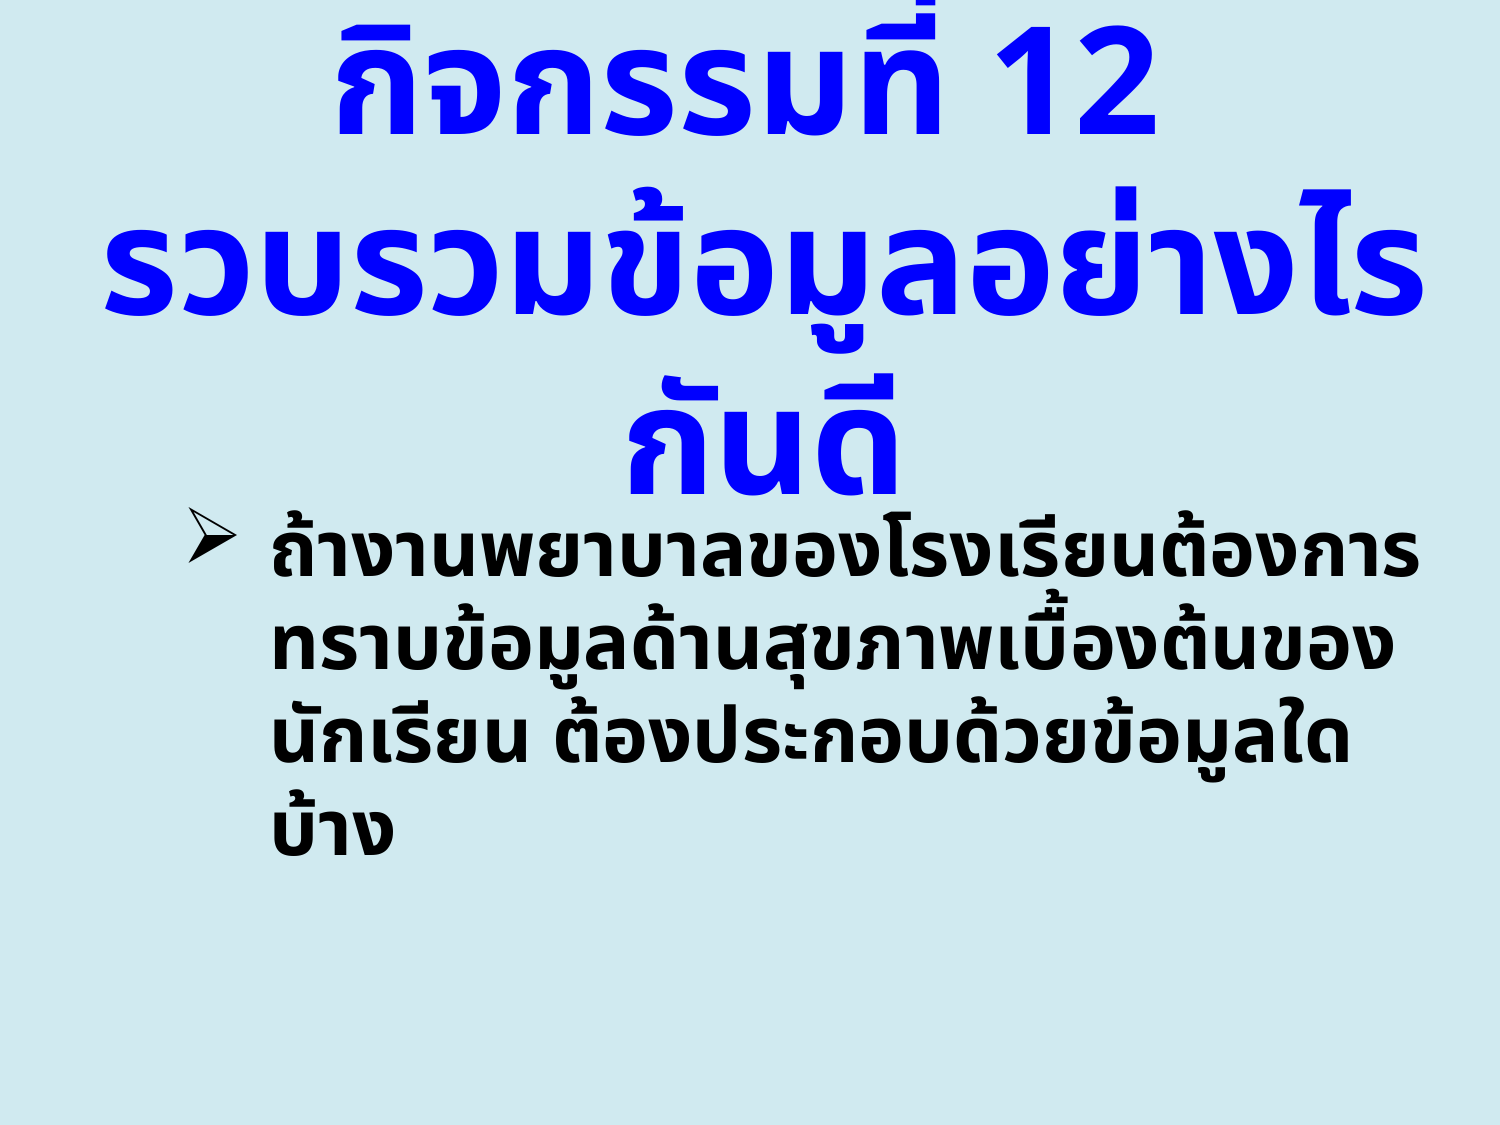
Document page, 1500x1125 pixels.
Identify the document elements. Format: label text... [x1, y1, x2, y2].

title กิจกรรมที่ 12 รวบรวมข้อมูลอย่างไรกันดี [29, 160, 1500, 349]
list ถ้างานพยาบาลของโรงเรียนต้องการทราบข้อมูลด้านสุขภาพเบื้องต้นของนักเรียน ต้องประกอบด้วยข้อมูลใดบ้าง [112, 491, 1463, 882]
